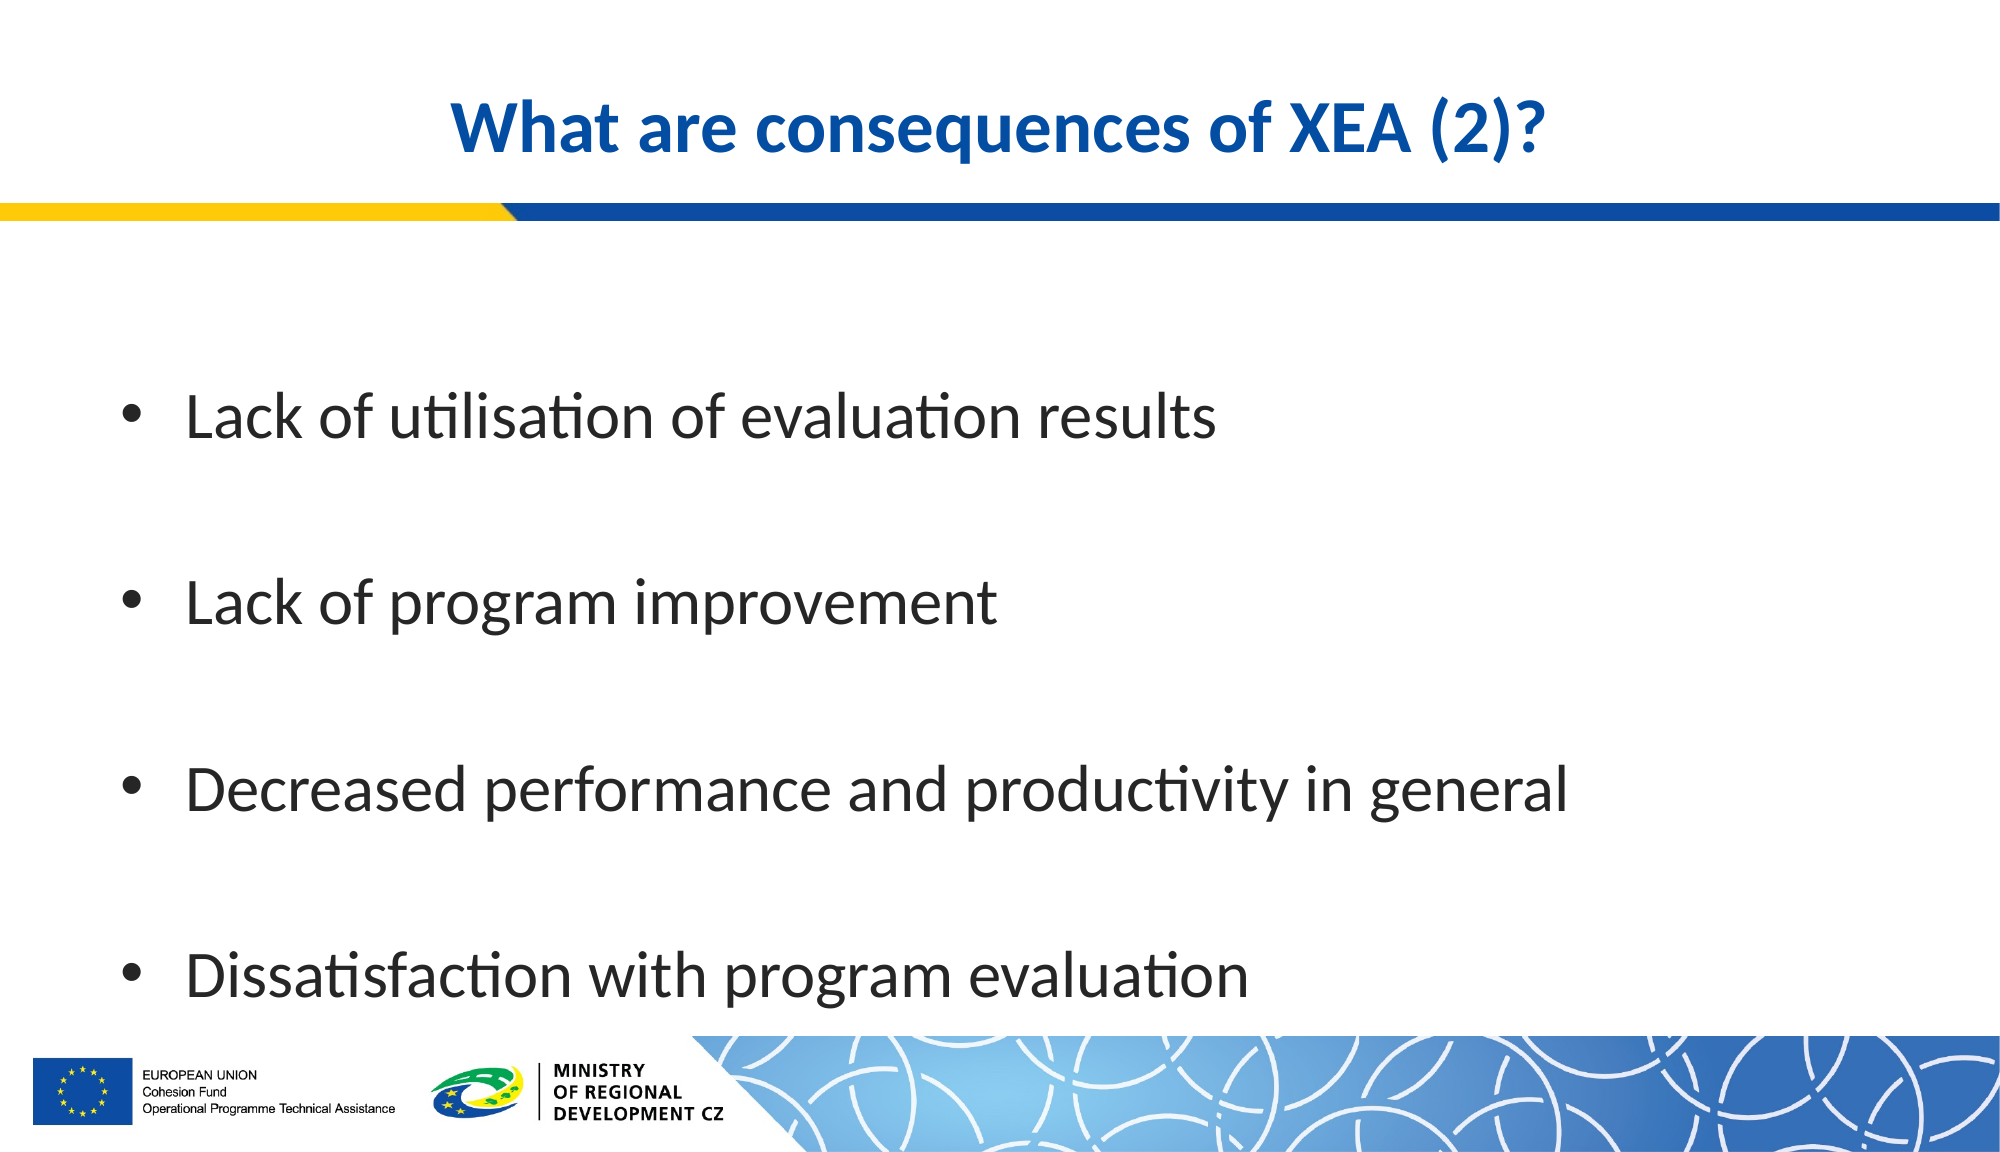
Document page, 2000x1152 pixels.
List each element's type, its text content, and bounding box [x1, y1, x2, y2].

title What are consequences of XEA (2)? [99, 46, 1900, 198]
picture [0, 1036, 2000, 1152]
list Lack of utilisation of evaluation results Lack of program improvement Decreased performance and productivity in general Dissatisfaction with program evaluation [99, 268, 1900, 1029]
picture [0, 203, 2000, 221]
